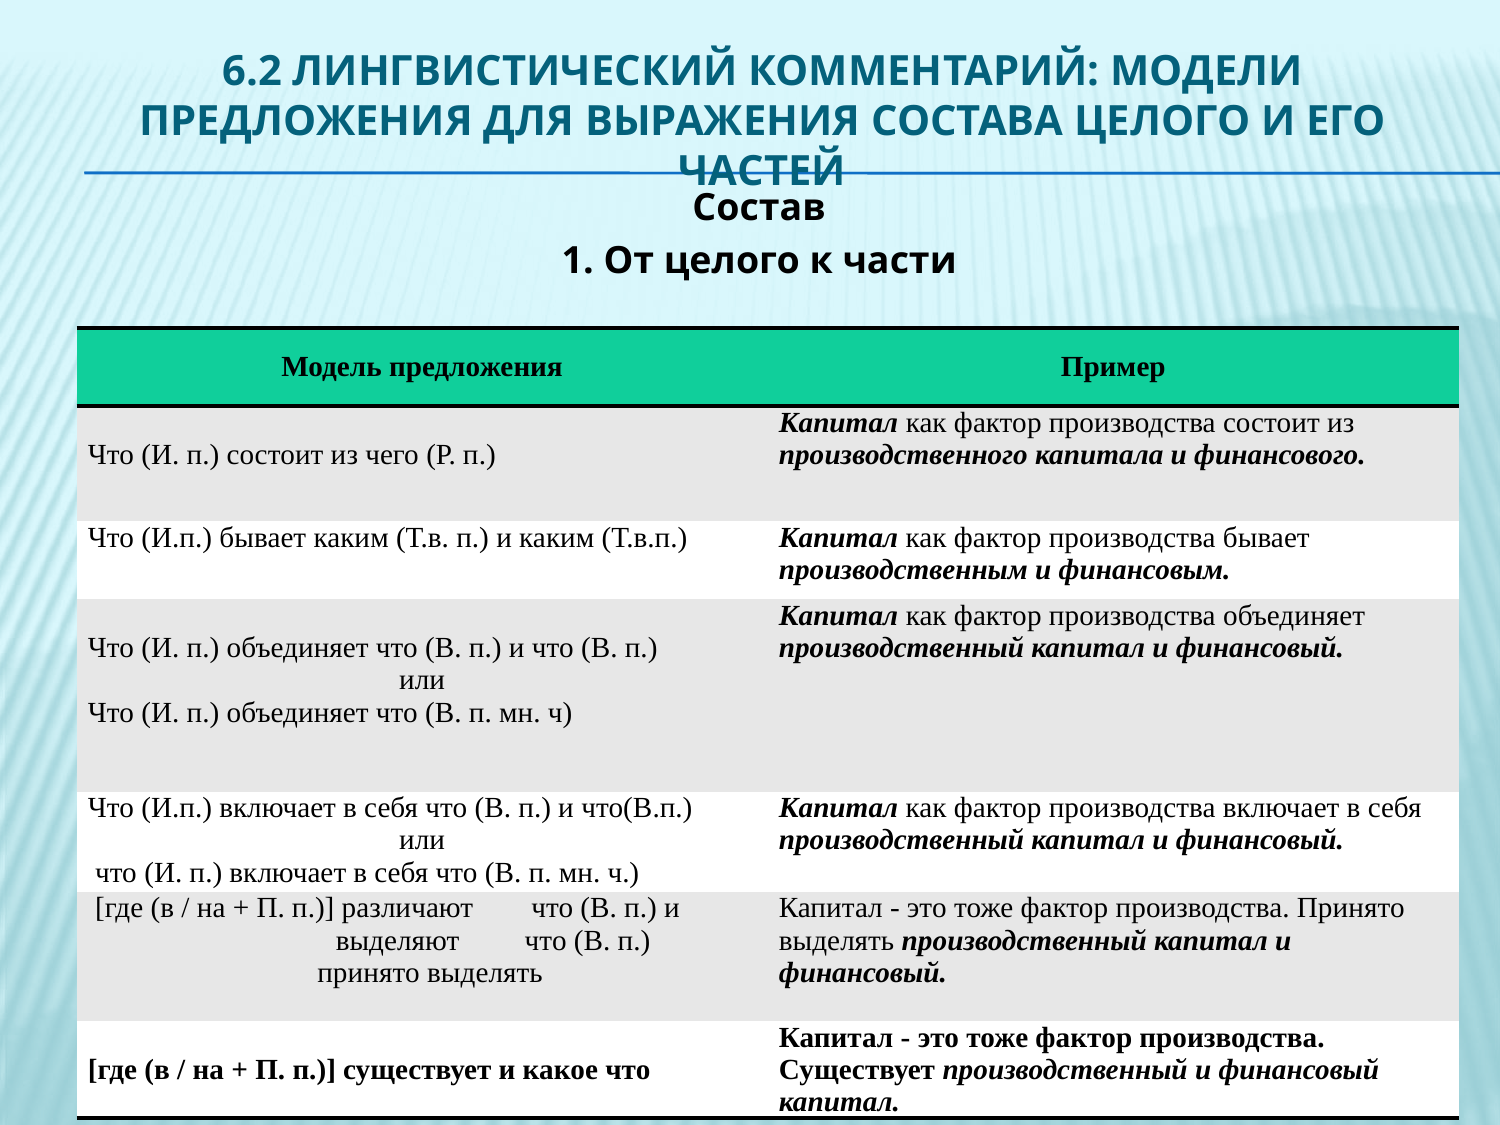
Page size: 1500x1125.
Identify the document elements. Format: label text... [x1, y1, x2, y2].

table_cell Капитал как фактор производства включает в себя производственный капитал и финансовый. [768, 792, 1459, 892]
table_cell Что (И. п.) состоит из чего (Р. п.) [77, 408, 768, 521]
title 6.2 Лингвистический комментарий: Модели предложения для выражения состава целого и его частей [50, 75, 1475, 213]
table_cell Что (И.п.) включает в себя что (В. п.) и что(В.п.) или что (И. п.) включает в себя что (В. п. мн. ч.) [77, 792, 768, 892]
table_header Пример [768, 330, 1459, 404]
list Состав 1. От целого к части [46, 175, 1472, 974]
table_cell Капитал как фактор производства объединяет производственный капитал и финансовый. [768, 599, 1459, 792]
table_cell Капитал как фактор производства бывает производственным и финансовым. [768, 521, 1459, 599]
table_cell Капитал - это тоже фактор производства. Существует производственный и финансовый капитал. [768, 1021, 1459, 1116]
table_cell Капитал - это тоже фактор производства. Принято выделять производственный капитал и финансовый. [768, 892, 1459, 1021]
table_cell Капитал как фактор производства состоит из производственного капитала и финансового. [768, 408, 1459, 521]
table_cell [где (в / на + П. п.)] различают что (В. п.) и выделяют что (В. п.) принято выделять [77, 892, 768, 1021]
table_cell [где (в / на + П. п.)] существует и какое что [77, 1021, 768, 1116]
table_header Модель предложения [77, 330, 768, 404]
table_cell Что (И. п.) объединяет что (В. п.) и что (В. п.) или Что (И. п.) объединяет что (В. п. мн. ч) [77, 599, 768, 792]
table_cell Что (И.п.) бывает каким (Т.в. п.) и каким (Т.в.п.) [77, 521, 768, 599]
